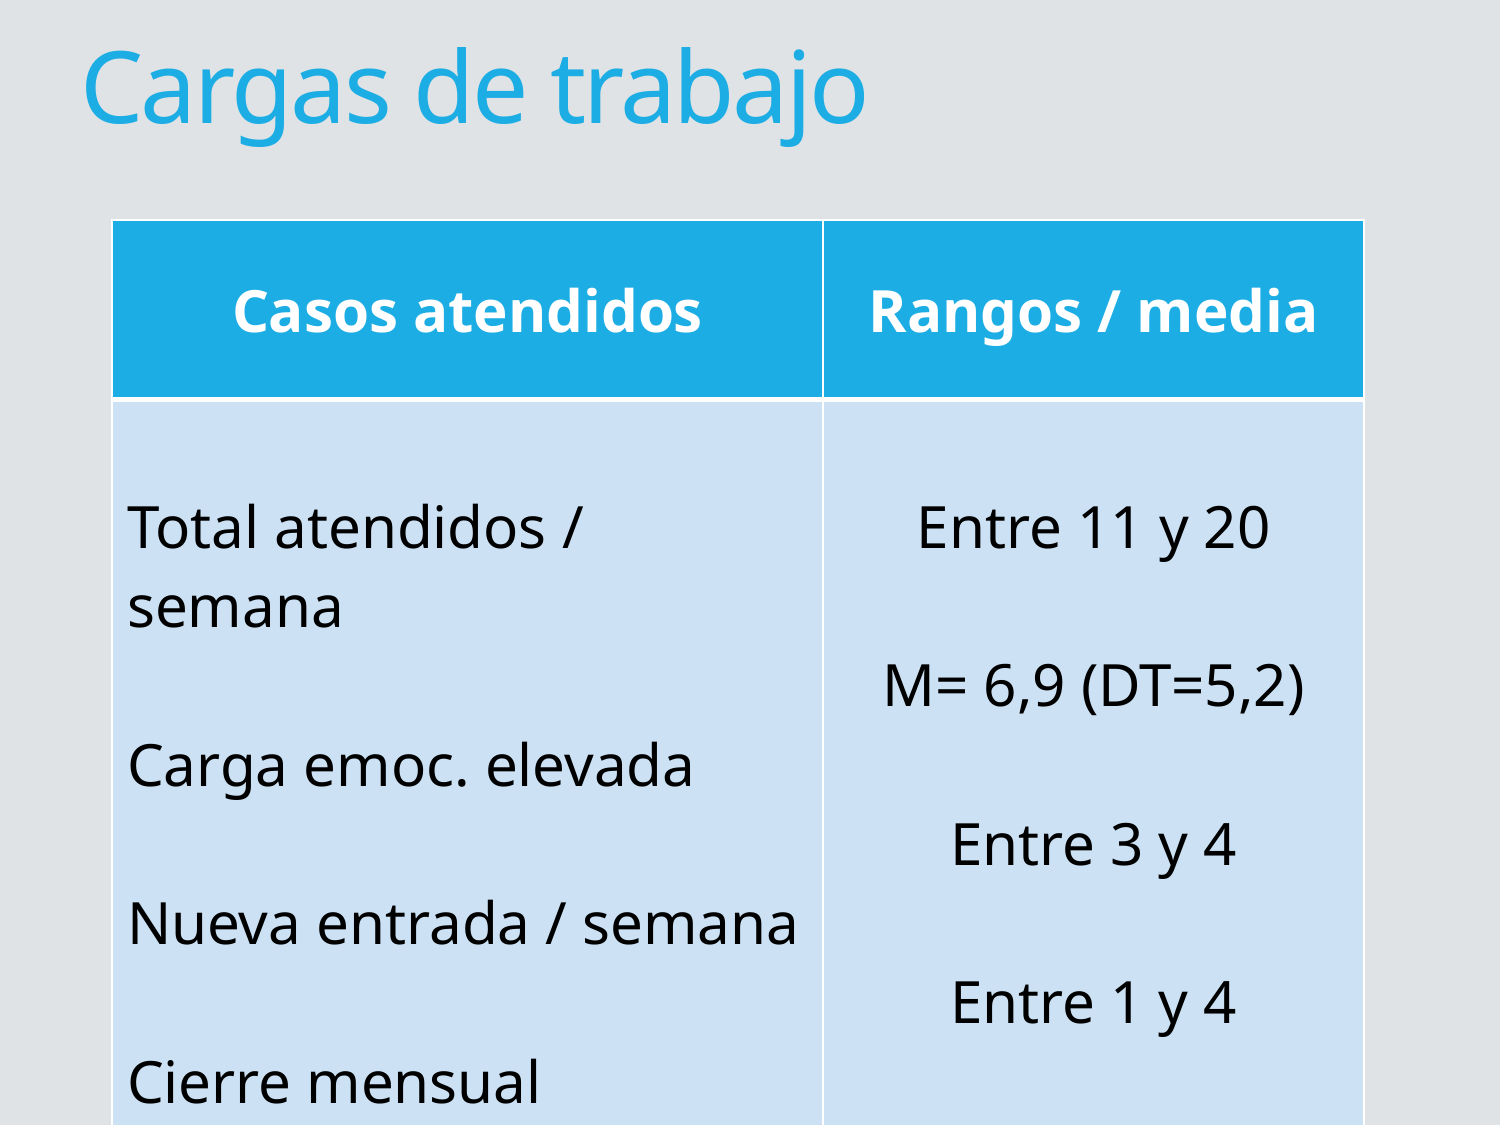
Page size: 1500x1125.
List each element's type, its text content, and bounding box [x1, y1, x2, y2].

table_cell Total atendidos / semana Carga emoc. elevada Nueva entrada / semana Cierre mensual [113, 402, 822, 1125]
table_header Casos atendidos [113, 221, 822, 397]
table_cell Entre 11 y 20 M= 6,9 (DT=5,2) Entre 3 y 4 Entre 1 y 4 [824, 402, 1363, 1125]
text_box Cargas de trabajo [64, 1, 1391, 173]
table_header Rangos / media [824, 221, 1363, 397]
